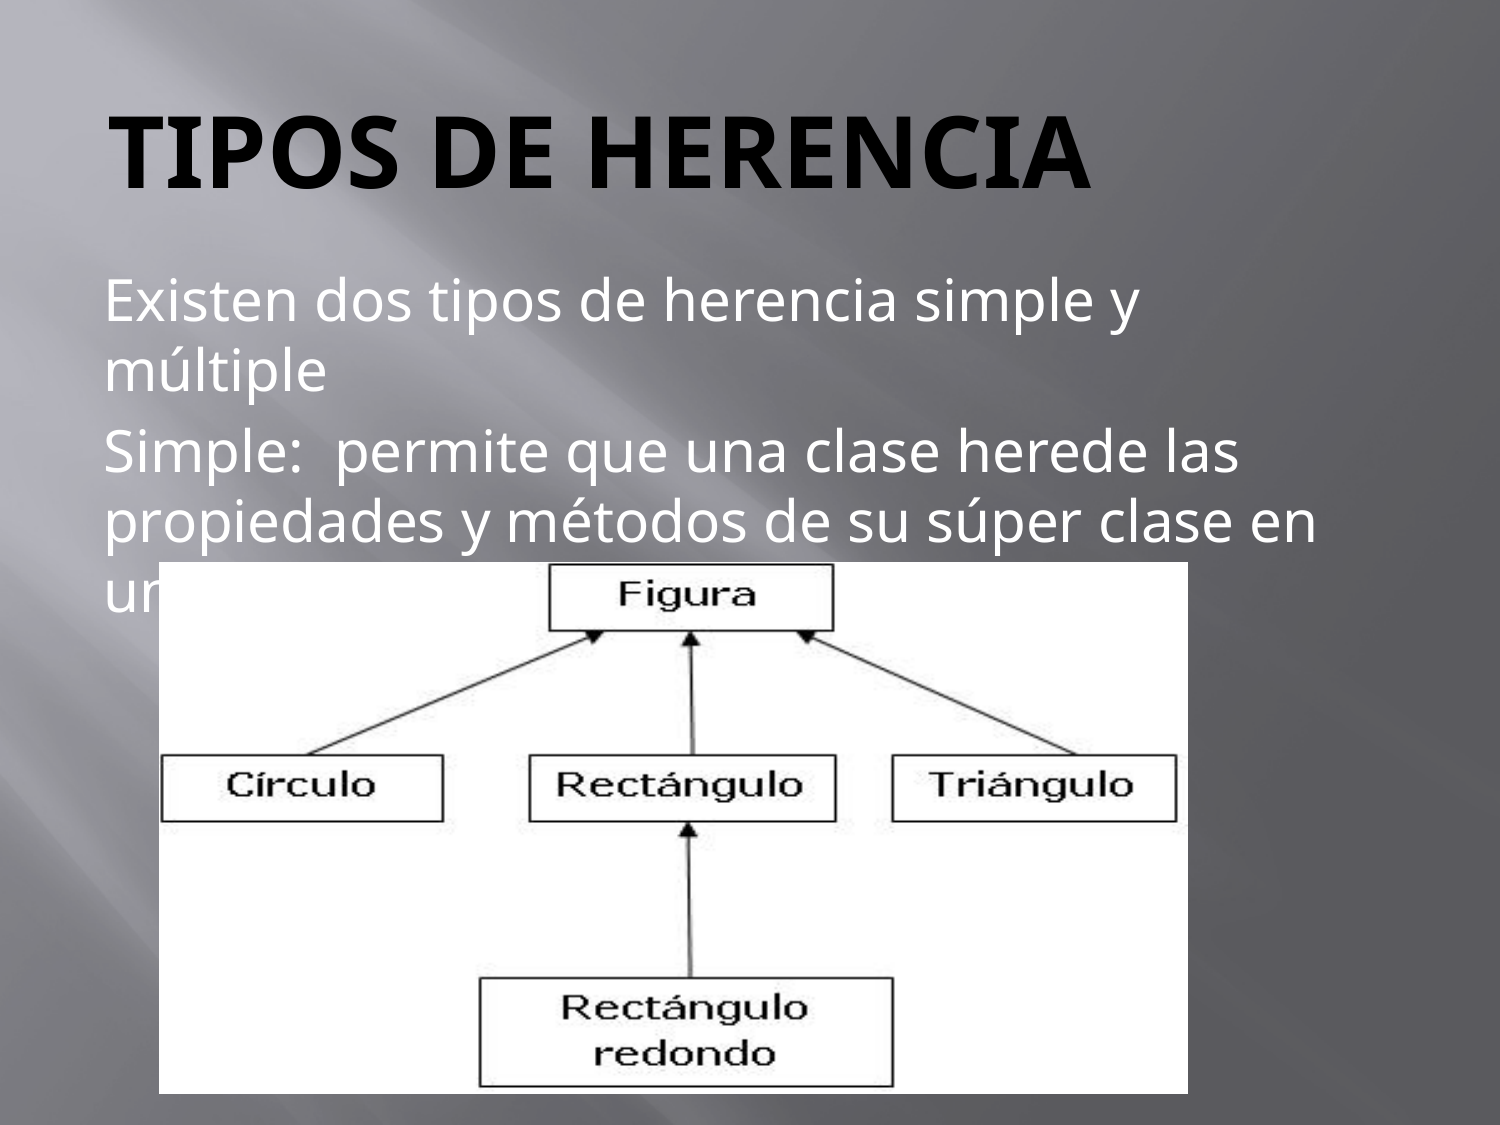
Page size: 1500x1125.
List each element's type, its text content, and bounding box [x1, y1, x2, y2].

picture [159, 562, 1188, 1095]
subtitle Existen dos tipos de herencia simple y múltiple Simple: permite que una clase herede las propiedades y métodos de su súper clase en una cadena jerárquica. [88, 255, 1377, 976]
title TIPOS DE HERENCIA [100, 0, 1389, 209]
